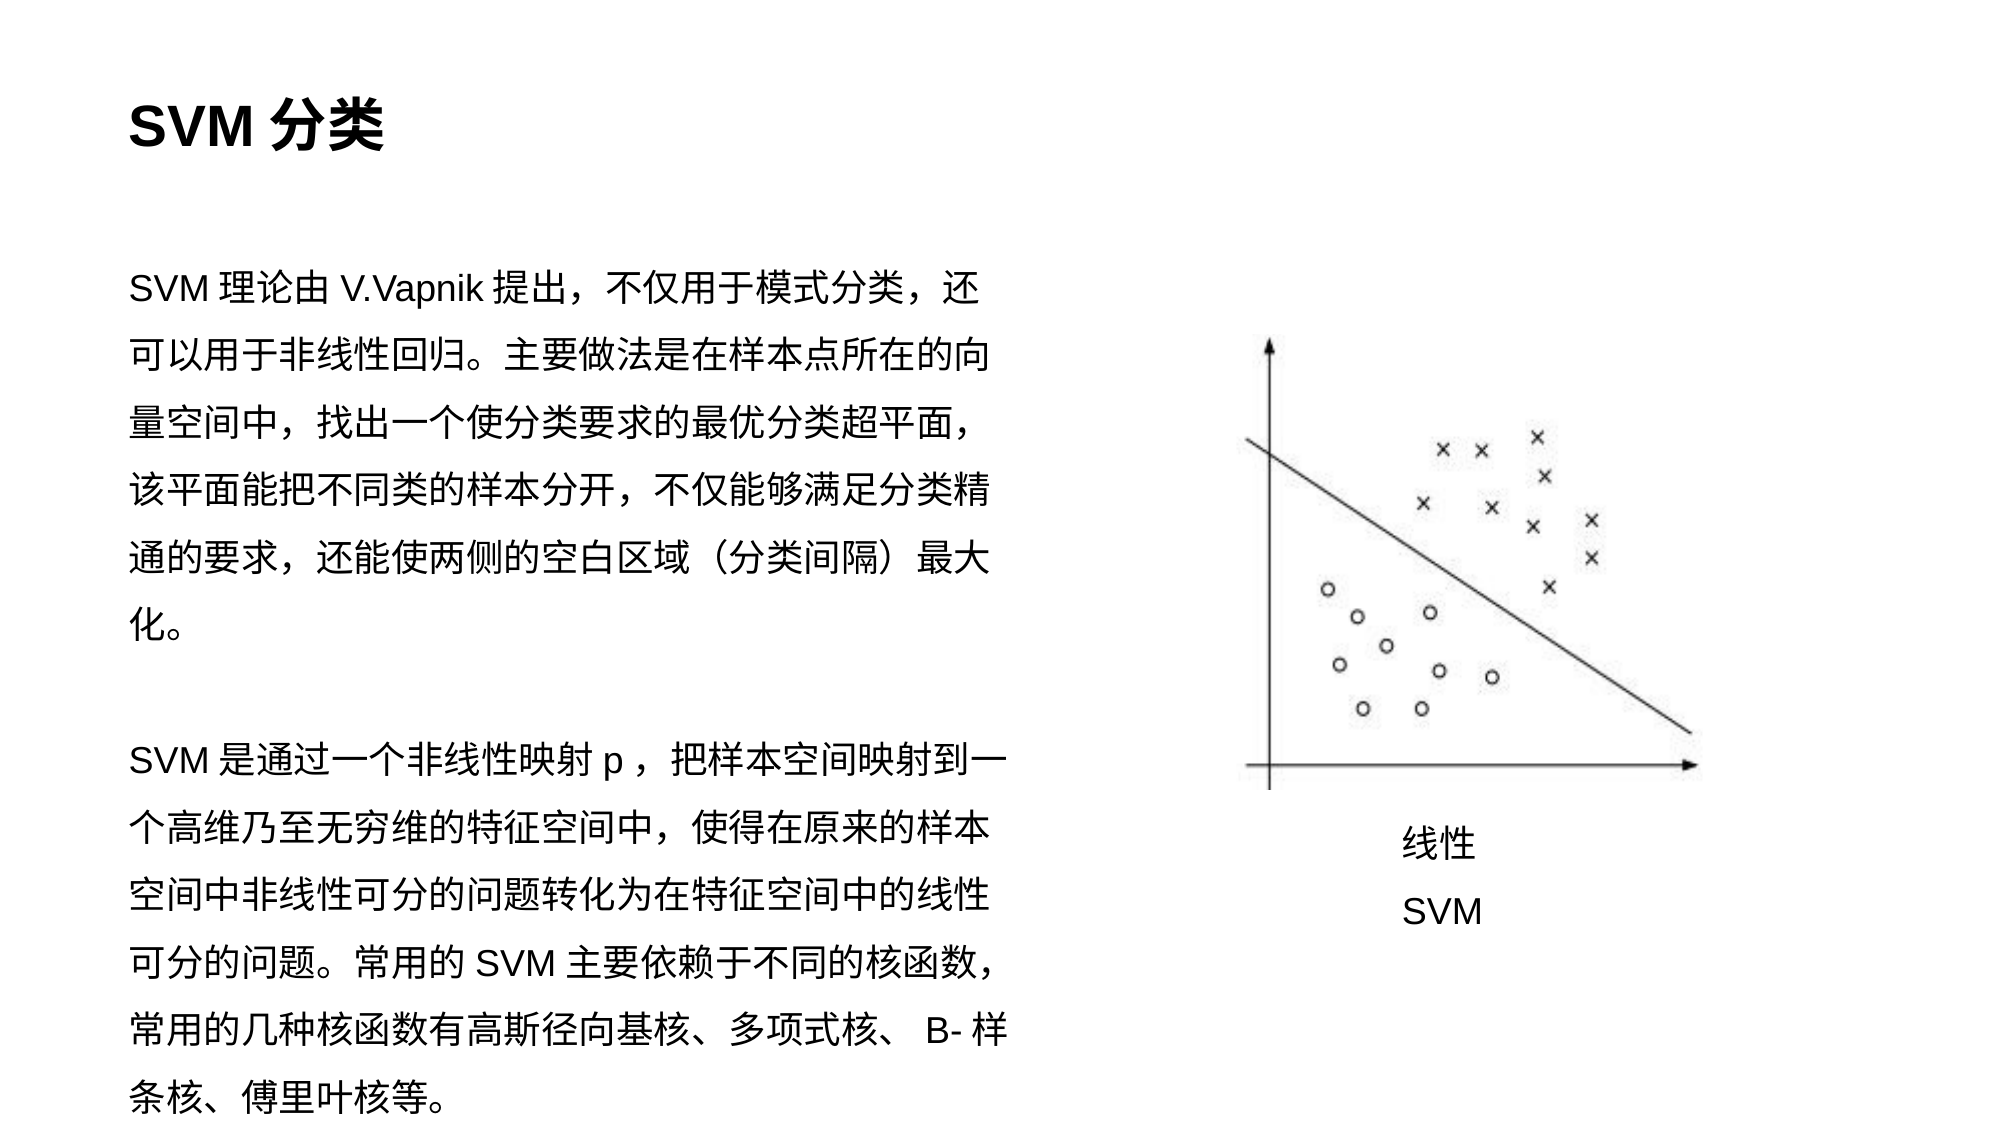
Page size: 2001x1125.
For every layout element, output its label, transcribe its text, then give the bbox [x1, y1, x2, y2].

title SVM分类 [114, 12, 1886, 167]
text_box SVM理论由V.Vapnik提出，不仅用于模式分类，还可以用于非线性回归。主要做法是在样本点所在的向量空间中，找出一个使分类要求的最优分类超平面，该平面能把不同类的样本分开，不仅能够满足分类精通的要求，还能使两侧的空白区域（分类间隔）最大化。 SVM是通过一个非线性映射p，把样本空间映射到一个高维乃至无穷维的特征空间中，使得在原来的样本空间中非线性可分的问题转化为在特征空间中的线性可分的问题。常用的SVM主要依赖于不同的核函数，常用的几种核函数有高斯径向基核、多项式核、B-样条核、傅里叶核等。 [113, 233, 1028, 1125]
picture [1221, 334, 1747, 790]
text_box 线性SVM [1387, 790, 1582, 940]
